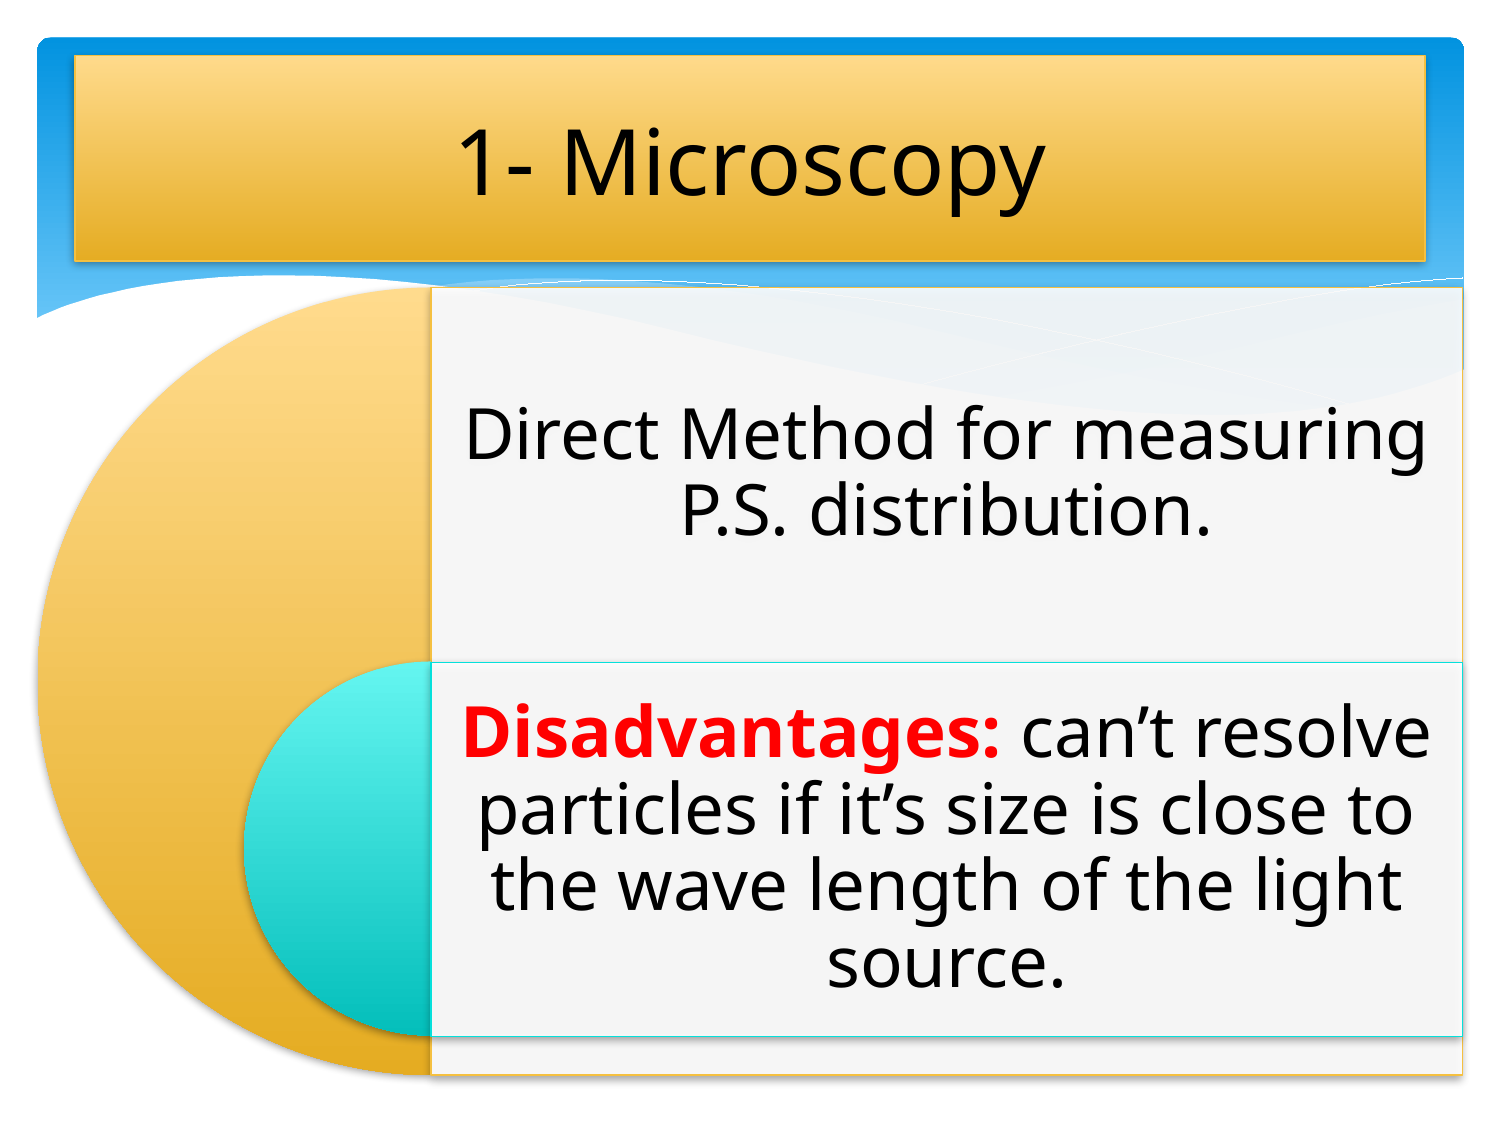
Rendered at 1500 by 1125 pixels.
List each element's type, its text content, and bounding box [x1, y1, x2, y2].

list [37, 287, 1463, 1076]
title 1- Microscopy [74, 55, 1426, 262]
